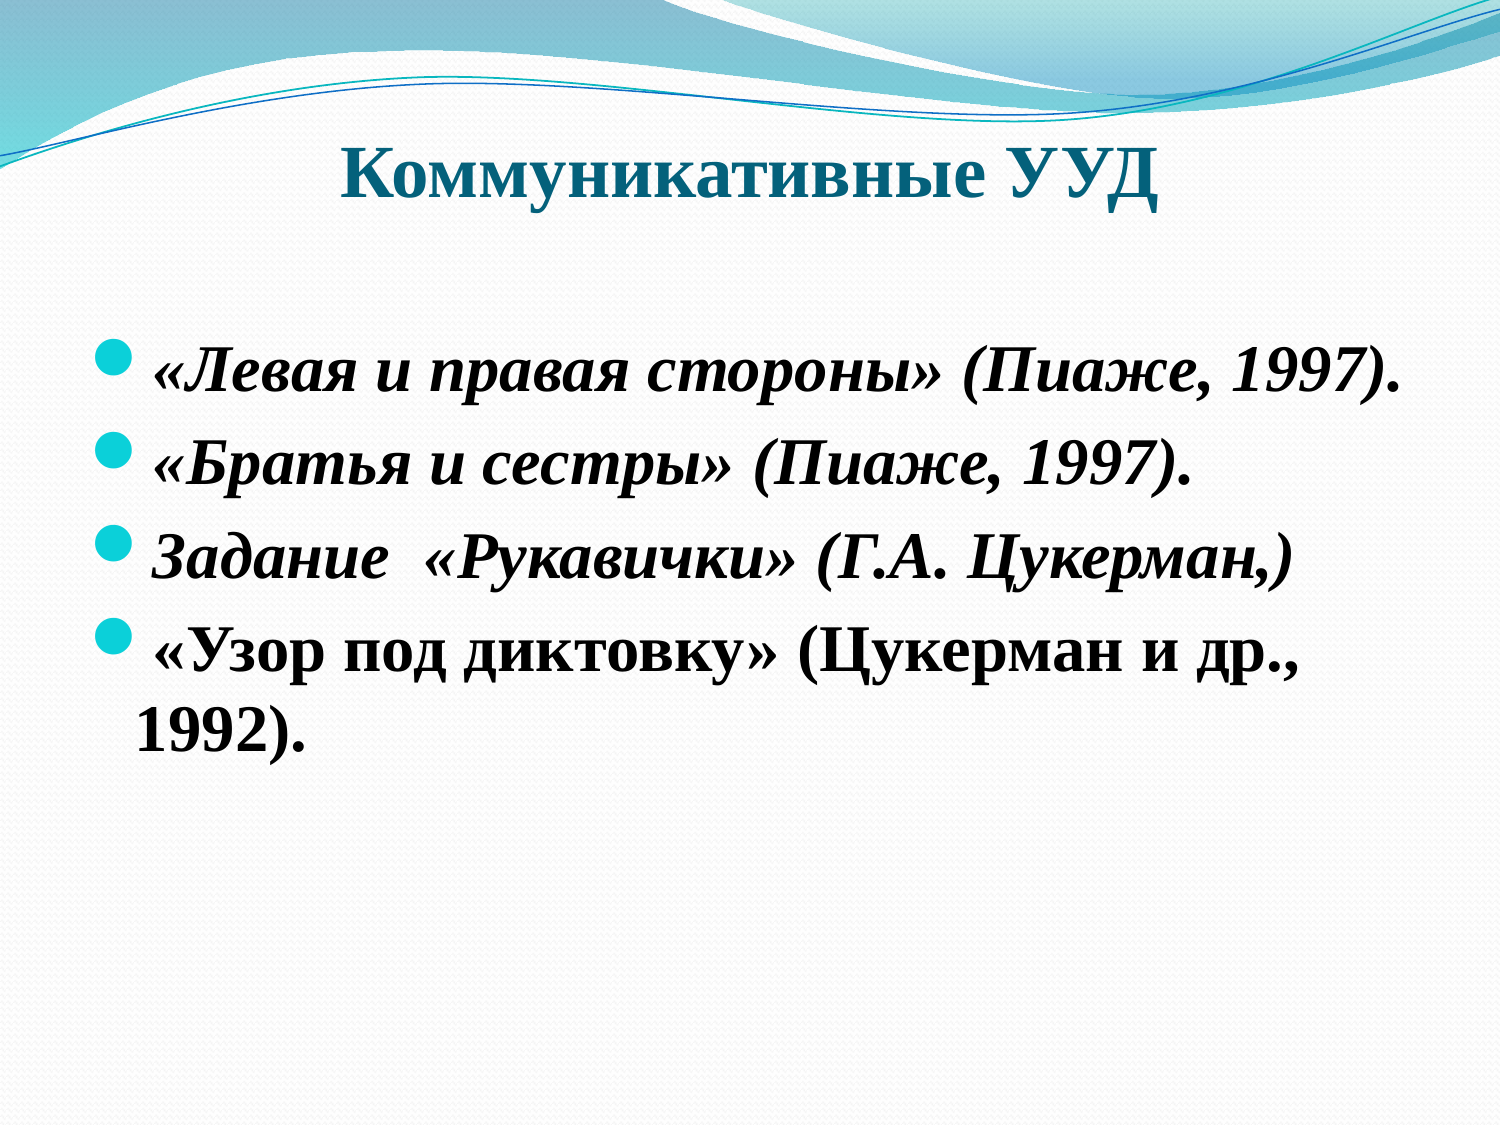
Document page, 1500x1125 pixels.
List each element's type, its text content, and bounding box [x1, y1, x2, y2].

list «Левая и правая стороны» (Пиаже, 1997). «Братья и сестры» (Пиаже, 1997). Задание «Рукавички» (Г.А. Цукерман,) «Узор под диктовку» (Цукерман и др., 1992). [75, 317, 1425, 1038]
title Коммуникативные УУД [75, 115, 1425, 303]
